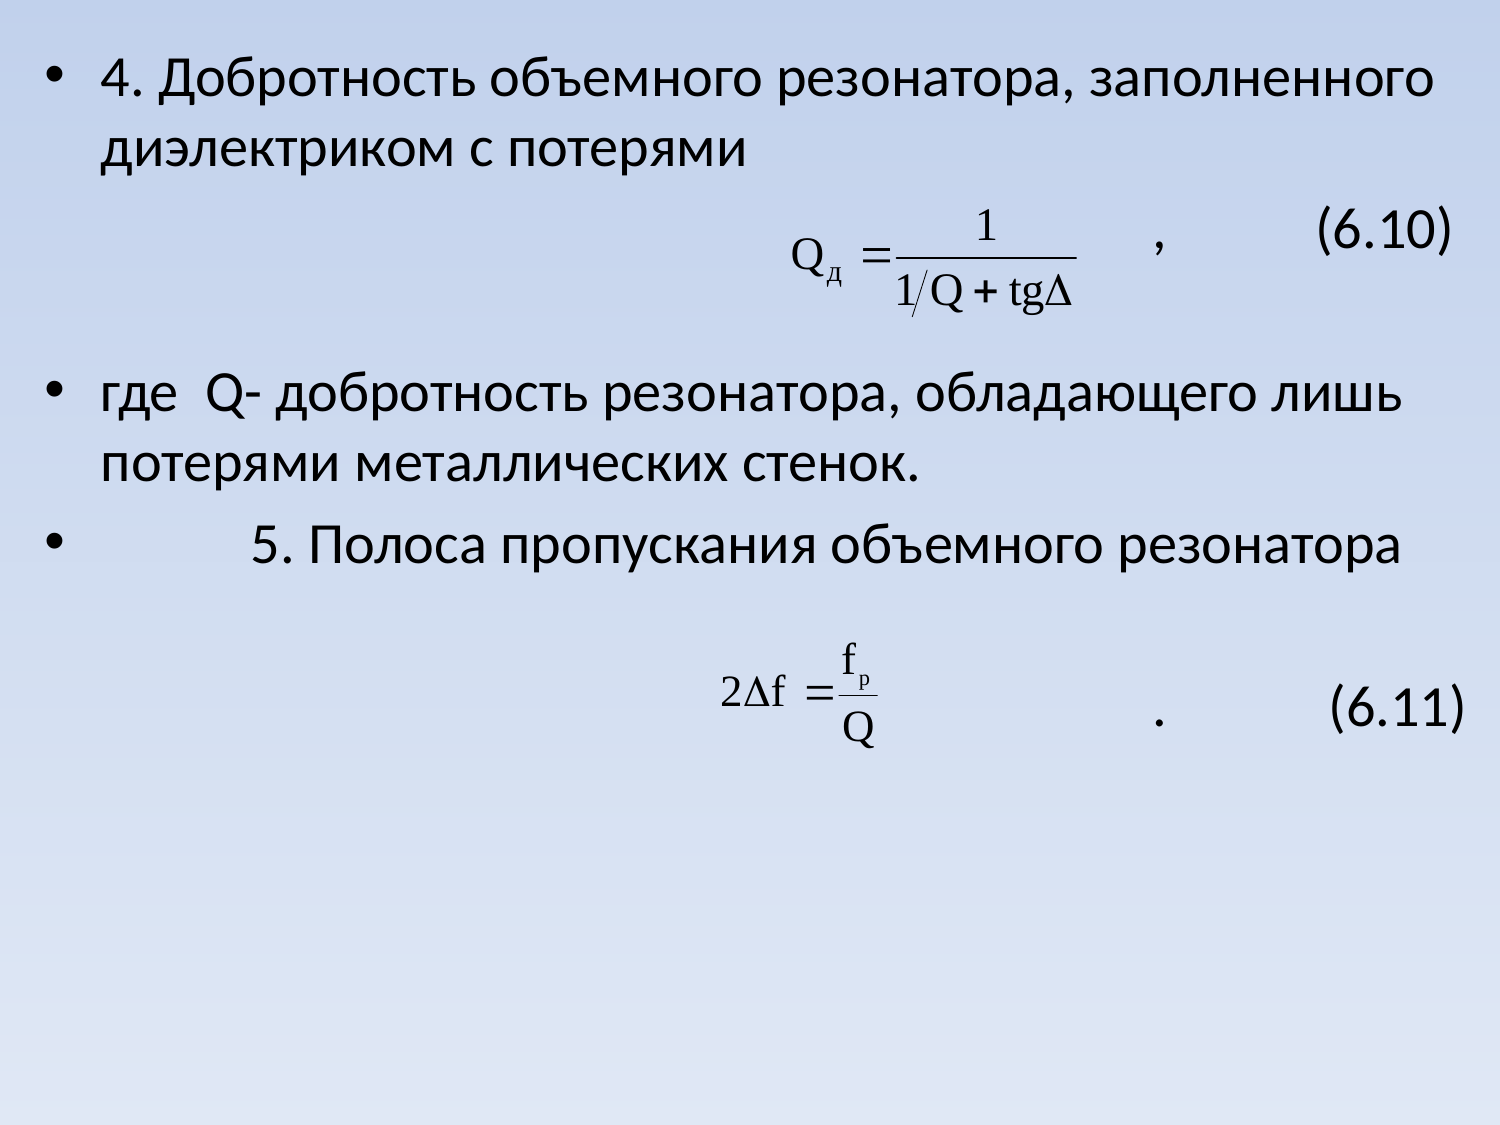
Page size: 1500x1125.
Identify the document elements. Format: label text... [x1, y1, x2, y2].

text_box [785, 195, 1086, 327]
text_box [714, 633, 885, 759]
list 4. Добротность объемного резонатора, заполненного диэлектриком с потерями , (6.10) где Q- добротность резонатора, обладающего лишь потерями металлических стенок. 5. Полоса пропускания объемного резонатора . (6.11) [29, 30, 1483, 1094]
